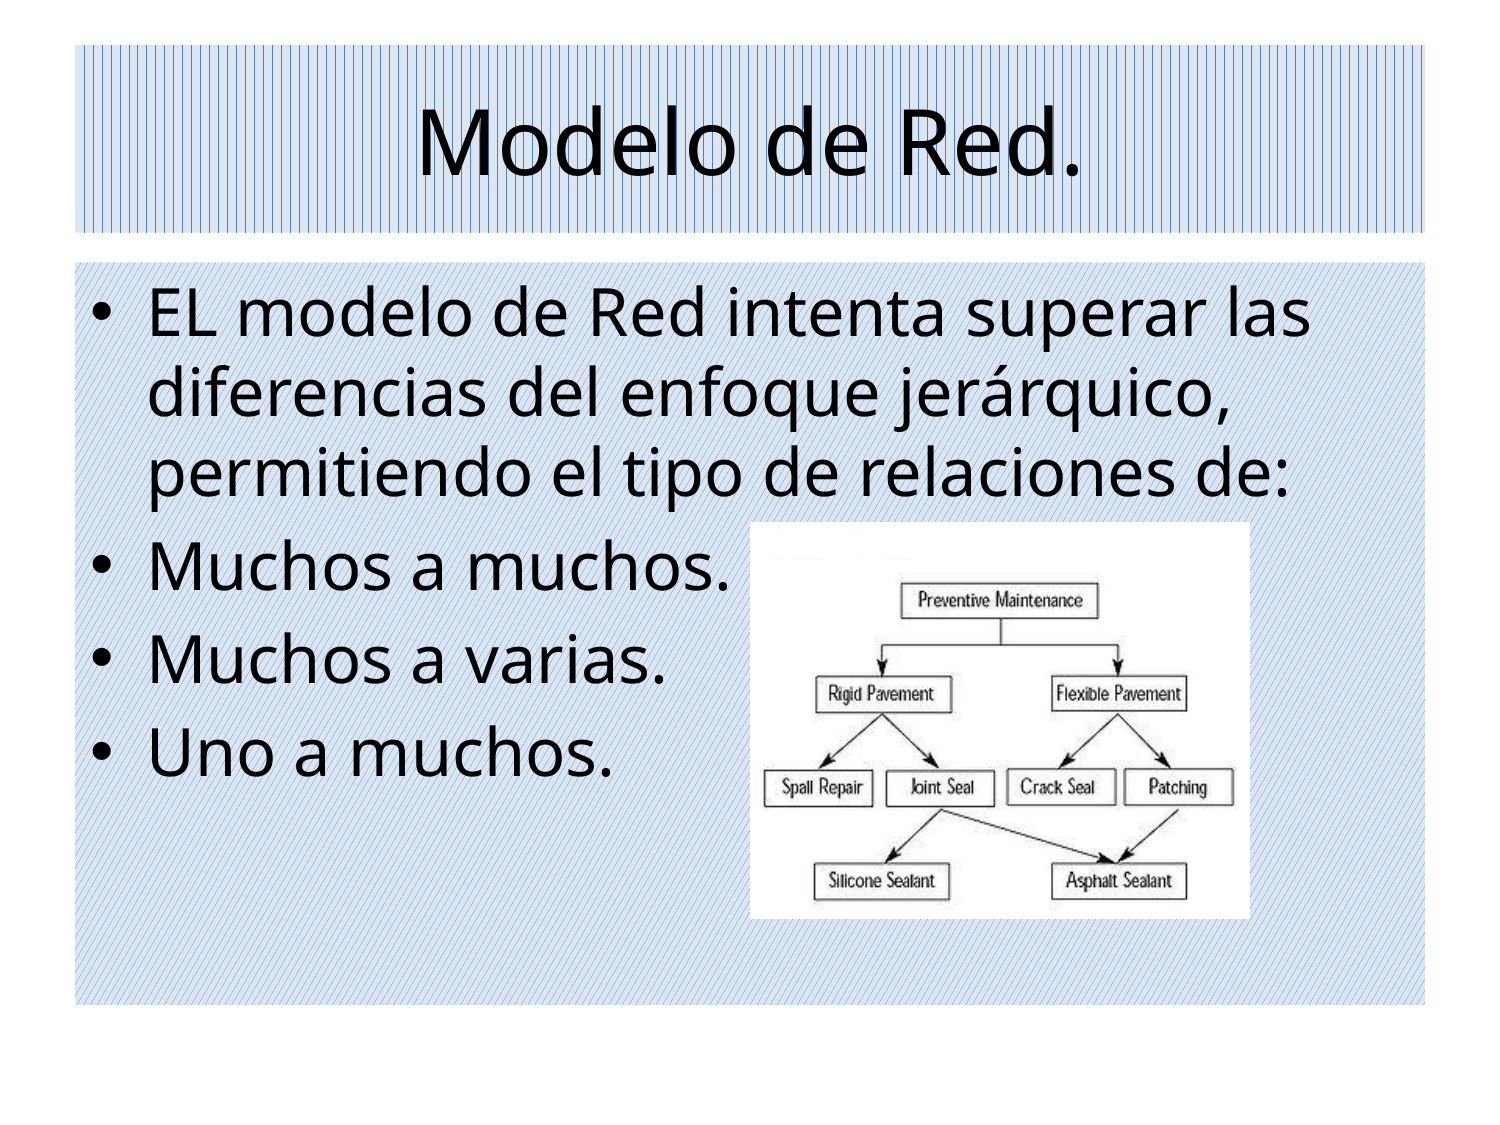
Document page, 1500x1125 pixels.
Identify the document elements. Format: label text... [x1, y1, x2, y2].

title Modelo de Red. [75, 45, 1425, 233]
list EL modelo de Red intenta superar las diferencias del enfoque jerárquico, permitiendo el tipo de relaciones de: Muchos a muchos. Muchos a varias. Uno a muchos. [75, 262, 1425, 1005]
picture [749, 522, 1251, 919]
